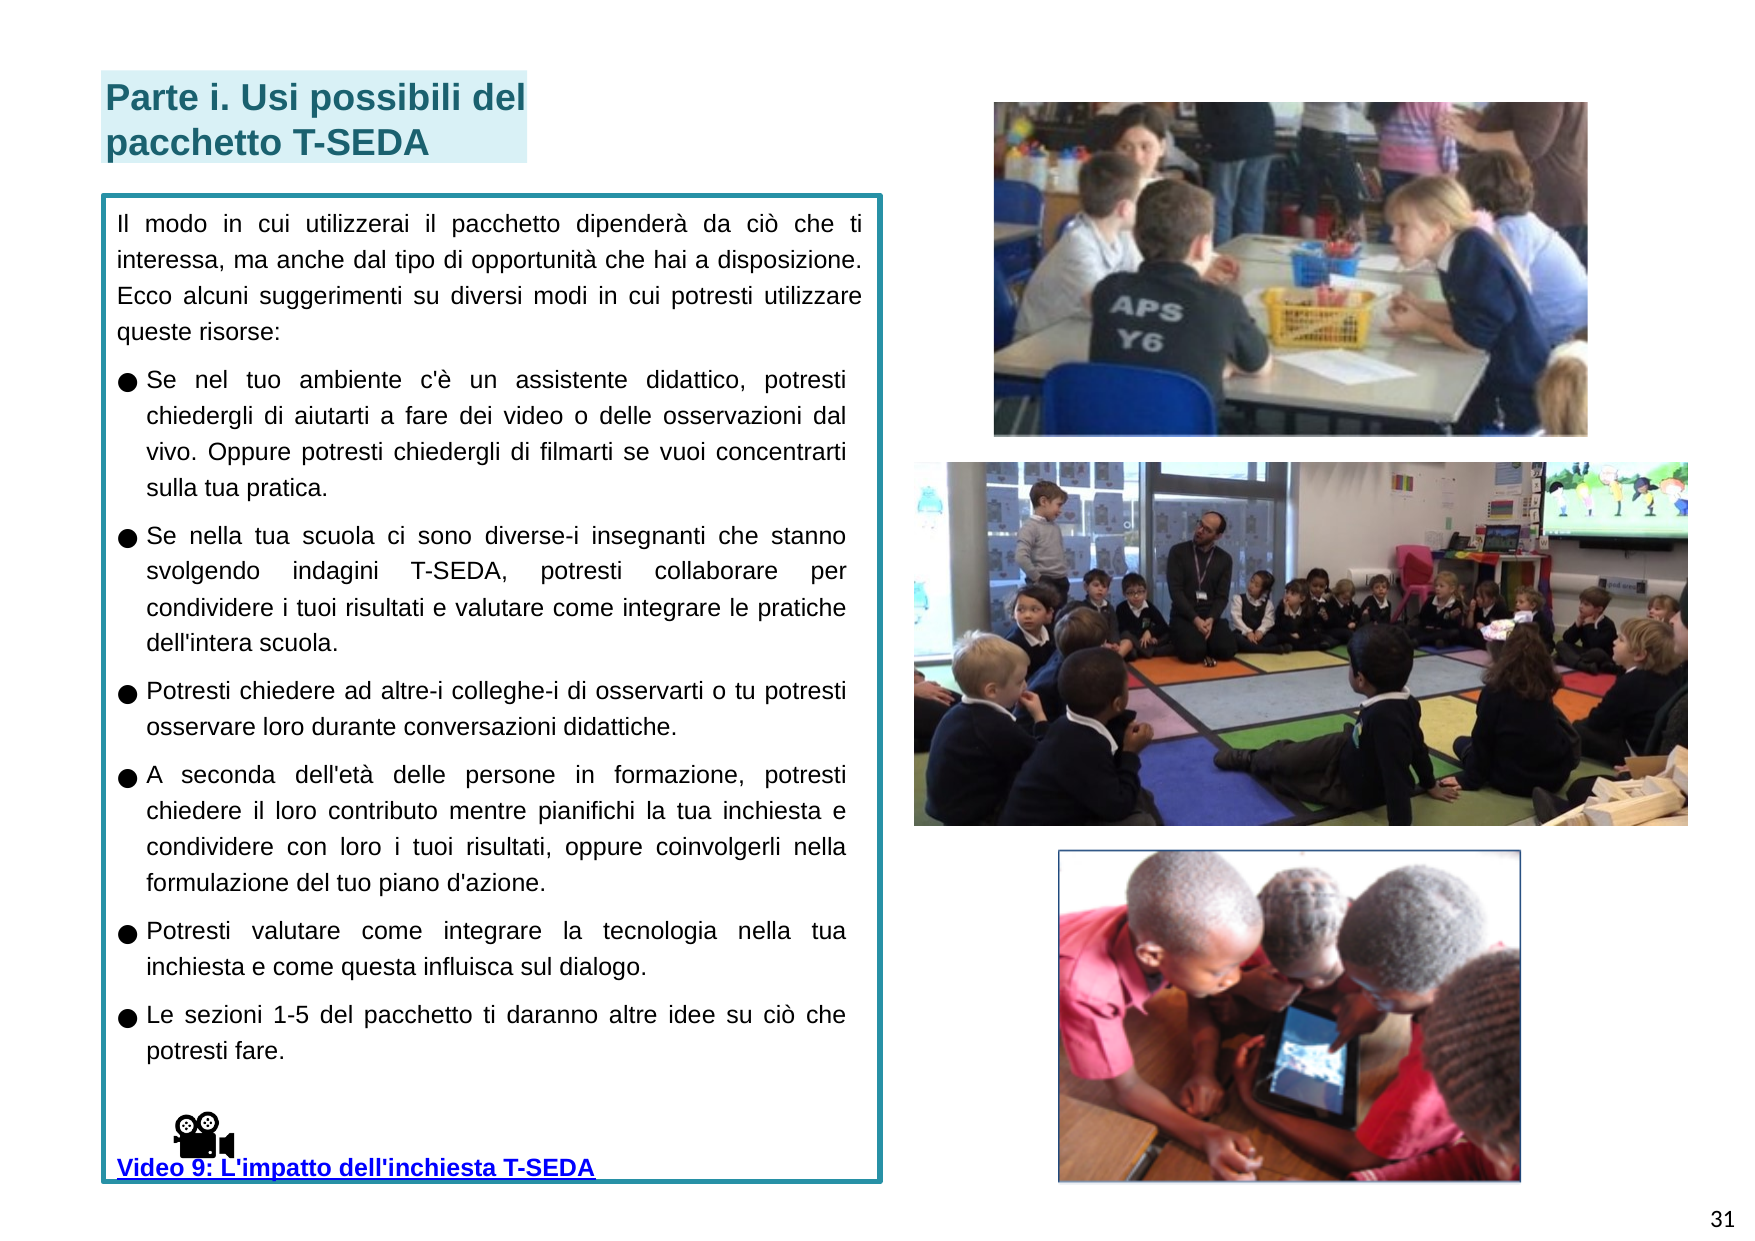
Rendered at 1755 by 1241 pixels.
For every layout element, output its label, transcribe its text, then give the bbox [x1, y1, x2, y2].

text_box Parte i. Usi possibili del pacchetto T-SEDA [101, 70, 528, 163]
text_box Il modo in cui utilizzerai il pacchetto dipenderà da ciò che ti interessa, ma anche dal tipo di opportunità che hai a disposizione. Ecco alcuni suggerimenti su diversi modi in cui potresti utilizzare queste risorse: Se nel tuo ambiente c'è un assistente didattico, potresti chiedergli di aiutarti a fare dei video o delle osservazioni dal vivo. Oppure potresti chiedergli di filmarti se vuoi concentrarti sulla tua pratica. Se nella tua scuola ci sono diverse-i insegnanti che stanno svolgendo indagini T-SEDA, potresti collaborare per condividere i tuoi risultati e valutare come integrare le pratiche dell'intera scuola. Potresti chiedere ad altre-i colleghe-i di osservarti o tu potresti osservare loro durante conversazioni didattiche. A seconda dell'età delle persone in formazione, potresti chiedere il loro contributo mentre pianifichi la tua inchiesta e condividere con loro i tuoi risultati, oppure coinvolgerli nella formulazione del tuo piano d'azione. Potresti valutare come integrare la tecnologia nella tua inchiesta e come questa influisca sul dialogo. Le sezioni 1-5 del pacchetto ti daranno altre idee su ciò che potresti fare. Video 9: L'impatto dell'inchiesta T-SEDA [103, 195, 880, 1182]
text_box [914, 462, 1688, 826]
text_box [1058, 848, 1522, 1185]
text_box [993, 102, 1588, 437]
text_box [167, 1098, 240, 1171]
text_box 31 [1695, 1195, 1752, 1241]
